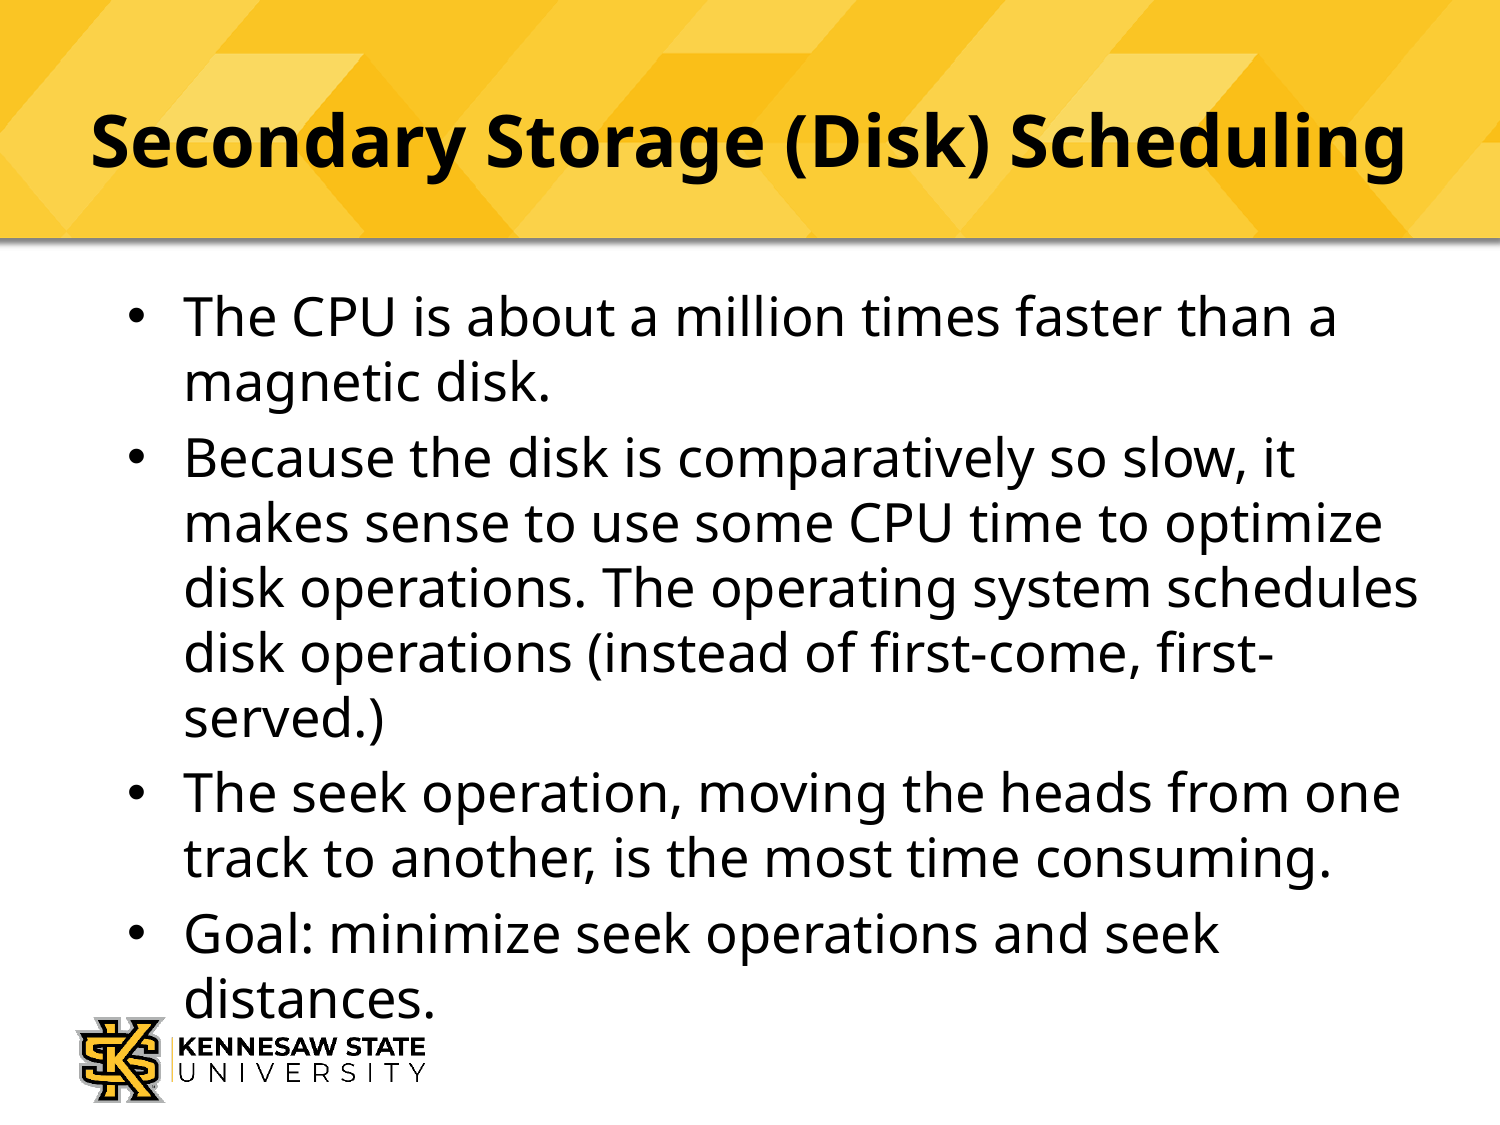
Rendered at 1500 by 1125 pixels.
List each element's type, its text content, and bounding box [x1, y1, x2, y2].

title Secondary Storage (Disk) Scheduling [75, 45, 1425, 233]
picture [0, 0, 1500, 251]
list The CPU is about a million times faster than a magnetic disk. Because the disk is comparatively so slow, it makes sense to use some CPU time to optimize disk operations. The operating system schedules disk operations (instead of first-come, first-served.) The seek operation, moving the heads from one track to another, is the most time consuming. Goal: minimize seek operations and seek distances. [112, 275, 1438, 1001]
picture [75, 1017, 425, 1103]
